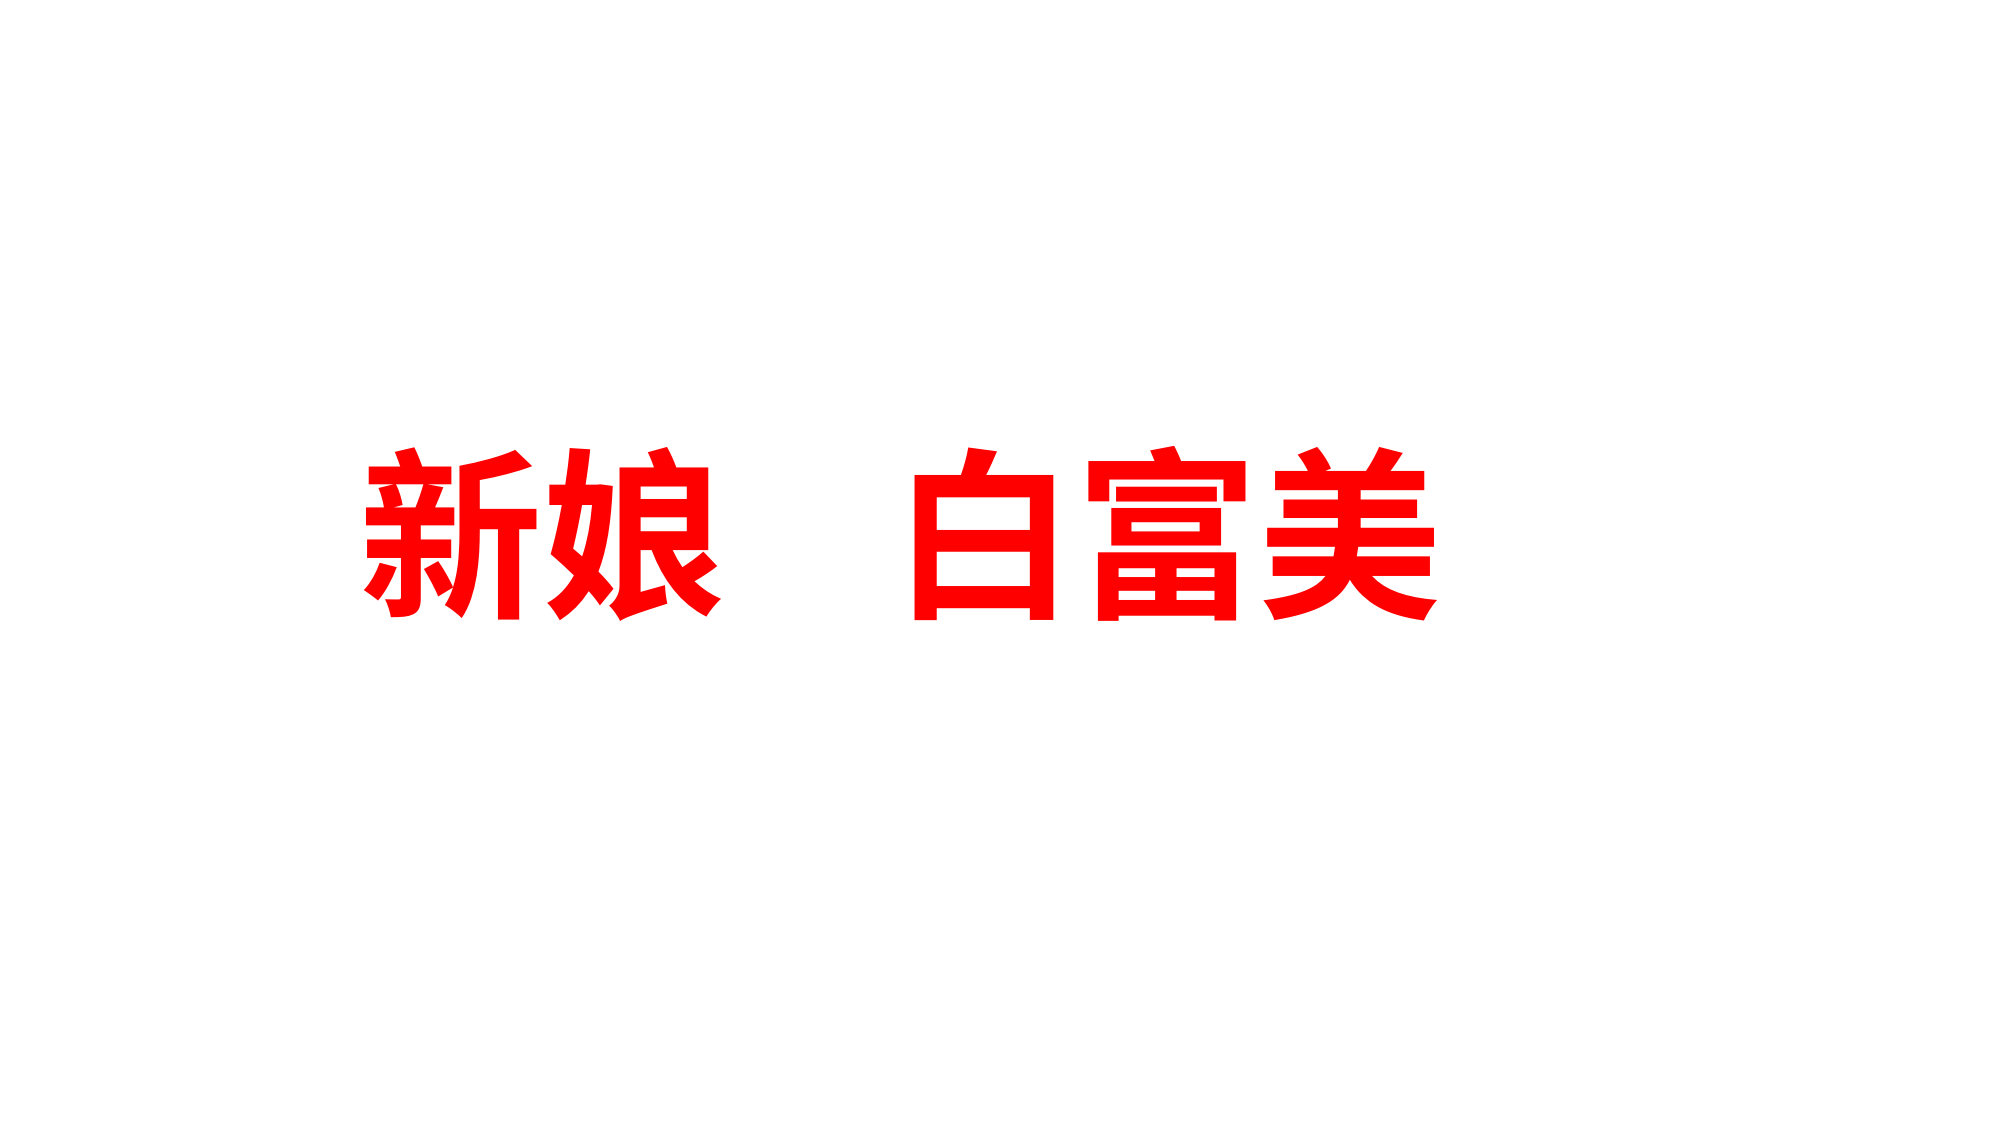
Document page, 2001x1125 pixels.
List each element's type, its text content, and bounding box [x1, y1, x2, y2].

text_box 新娘 白富美 [345, 413, 1795, 649]
